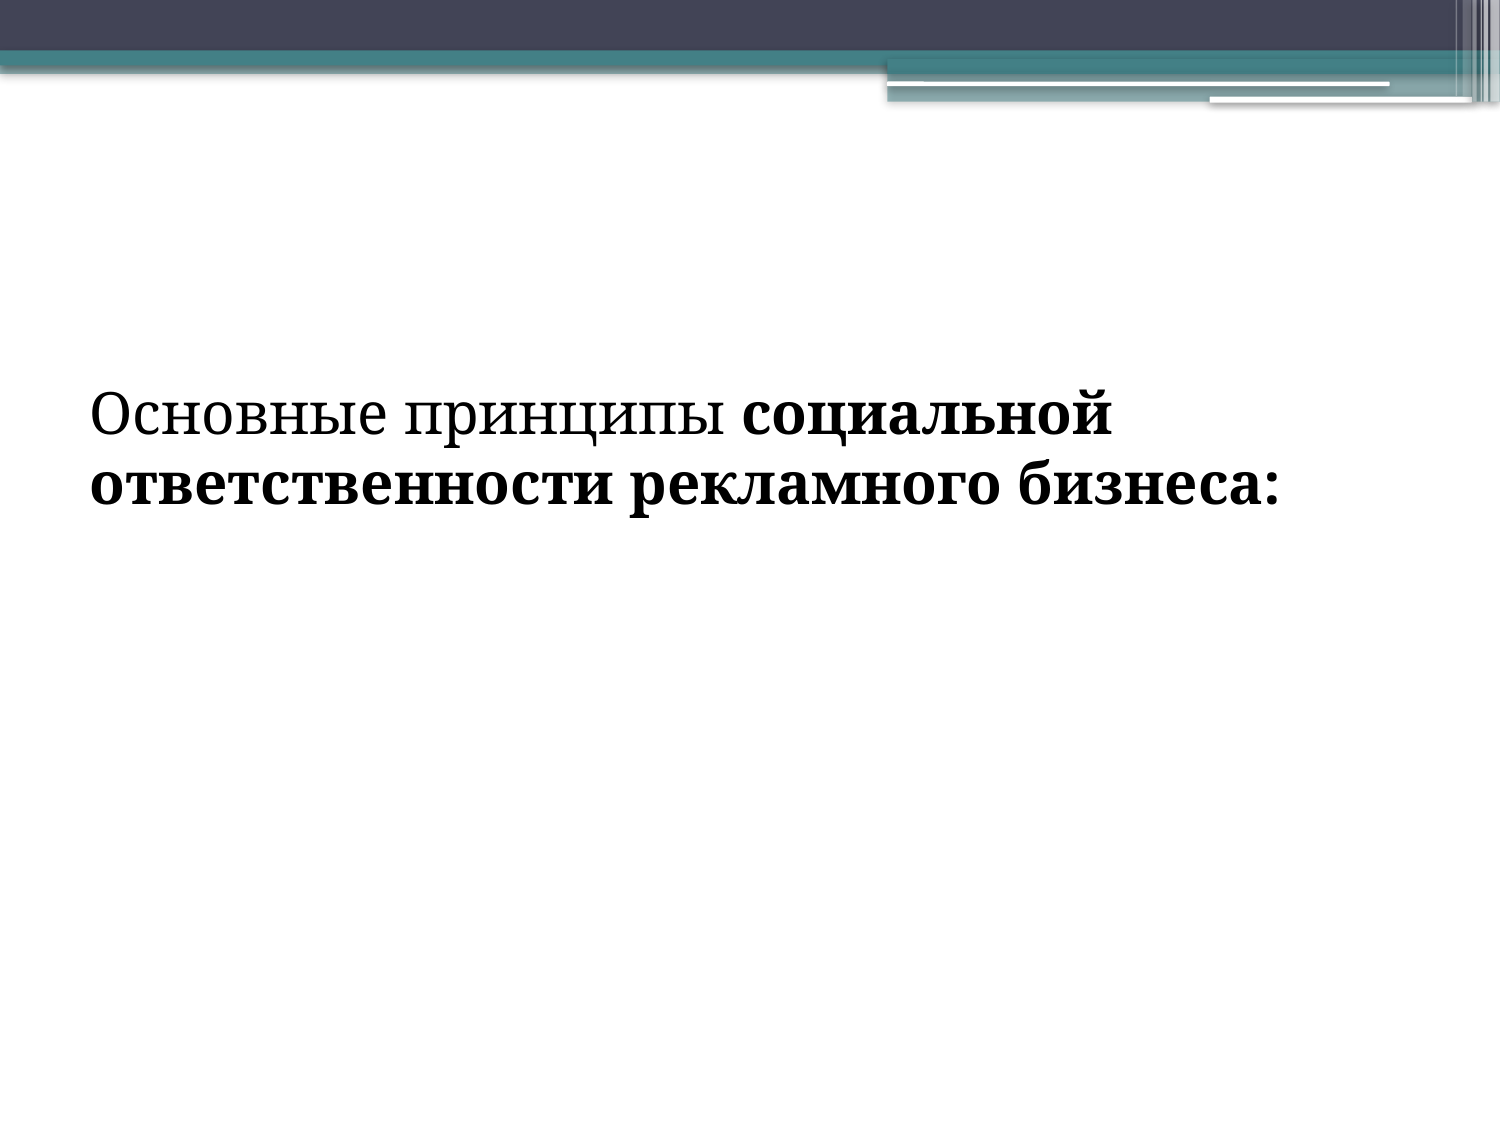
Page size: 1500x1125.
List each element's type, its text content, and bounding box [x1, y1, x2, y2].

list Основные принципы социальной ответственности рекламного бизнеса: [75, 368, 1425, 1079]
